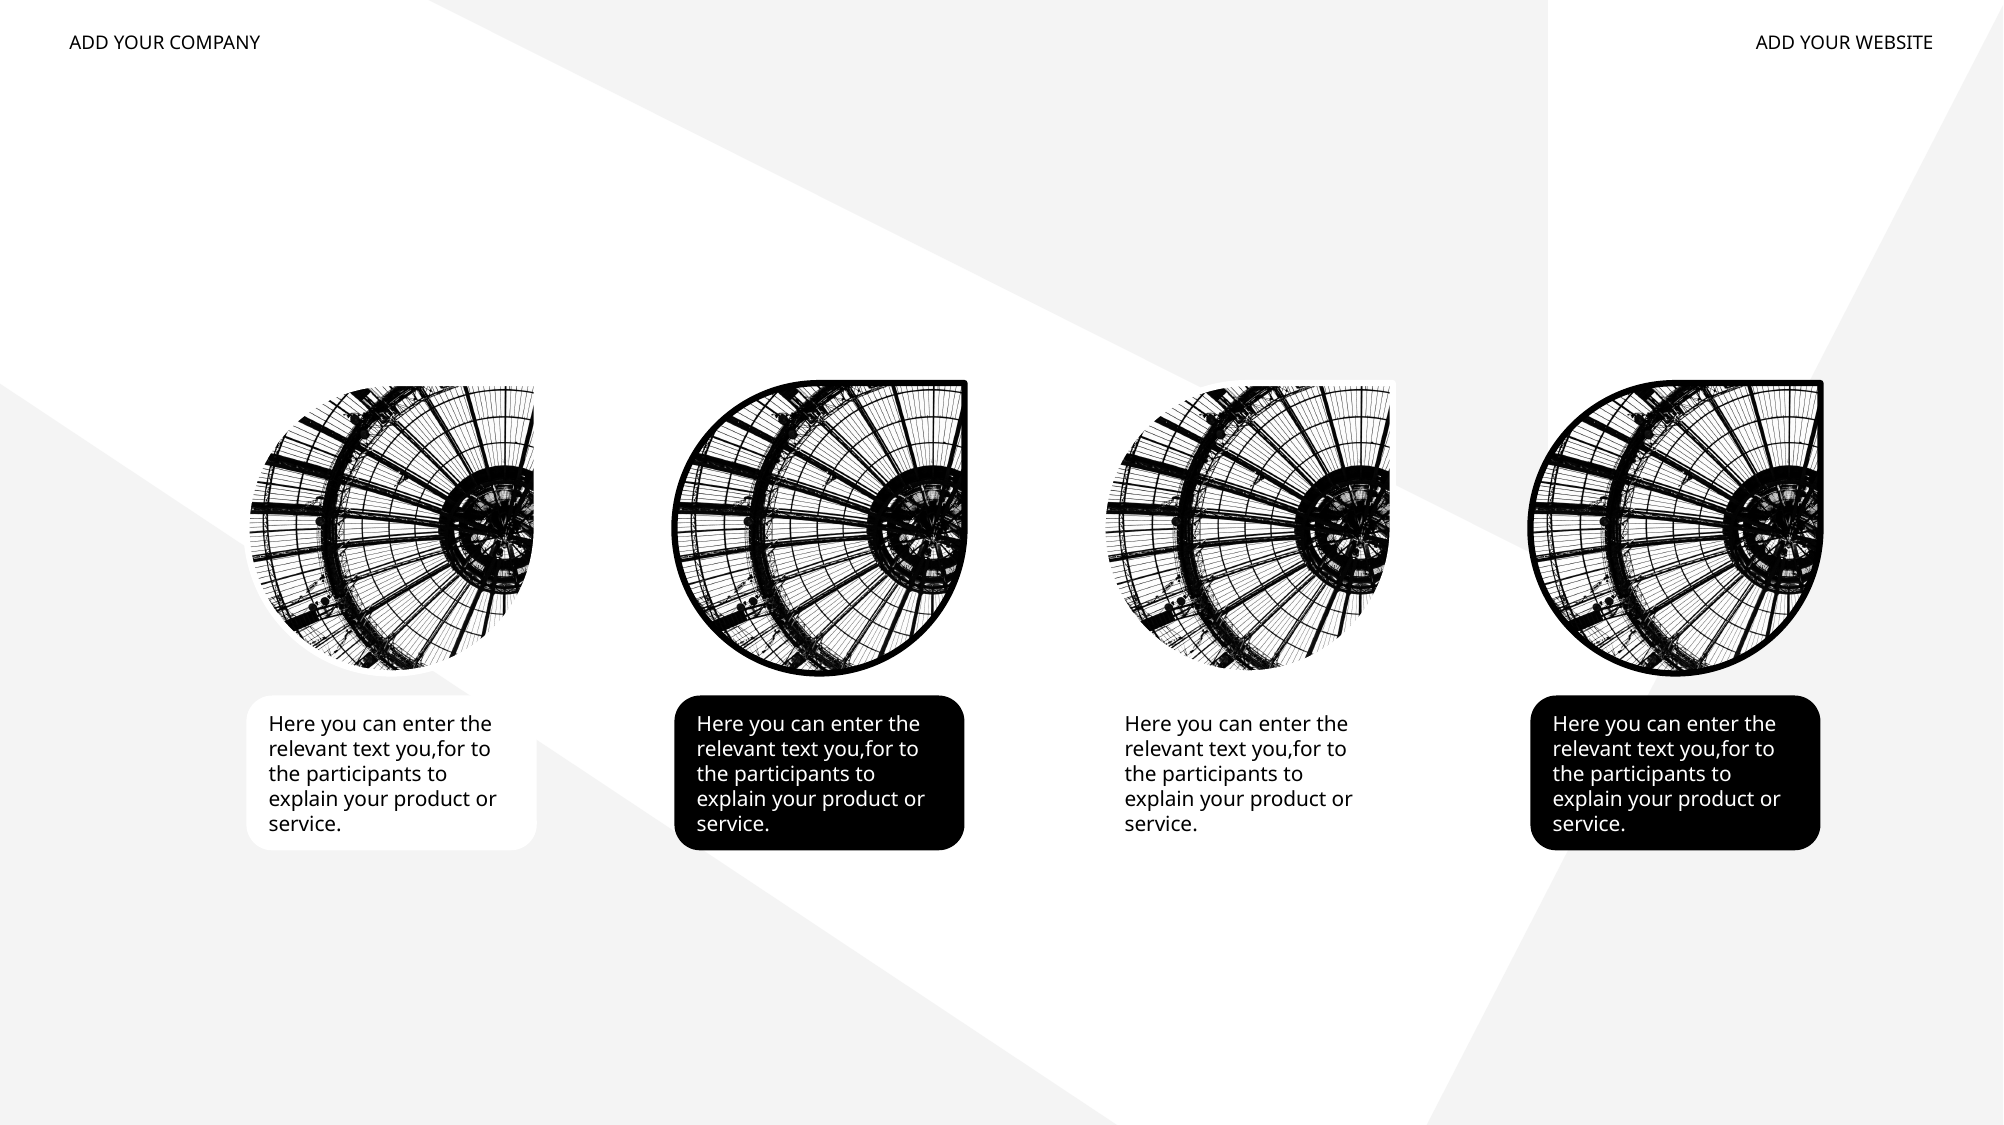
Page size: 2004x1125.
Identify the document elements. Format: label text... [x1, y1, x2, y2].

text_box Here you can enter the relevant text you,for to the participants to explain your product or service. [674, 695, 965, 851]
text_box [1102, 383, 1393, 674]
text_box [428, 0, 1548, 554]
text_box [674, 383, 965, 674]
text_box [0, 383, 1118, 1125]
text_box [246, 383, 537, 674]
text_box [1426, 5, 2004, 1125]
text_box ADD YOUR COMPANY [35, 26, 294, 58]
text_box Here you can enter the relevant text you,for to the participants to explain your product or service. [1530, 695, 1821, 851]
text_box Here you can enter the relevant text you,for to the participants to explain your product or service. [1102, 695, 1393, 851]
text_box Here you can enter the relevant text you,for to the participants to explain your product or service. [246, 695, 537, 851]
text_box [1530, 383, 1821, 674]
text_box ADD YOUR WEBSITE [1715, 26, 1974, 58]
